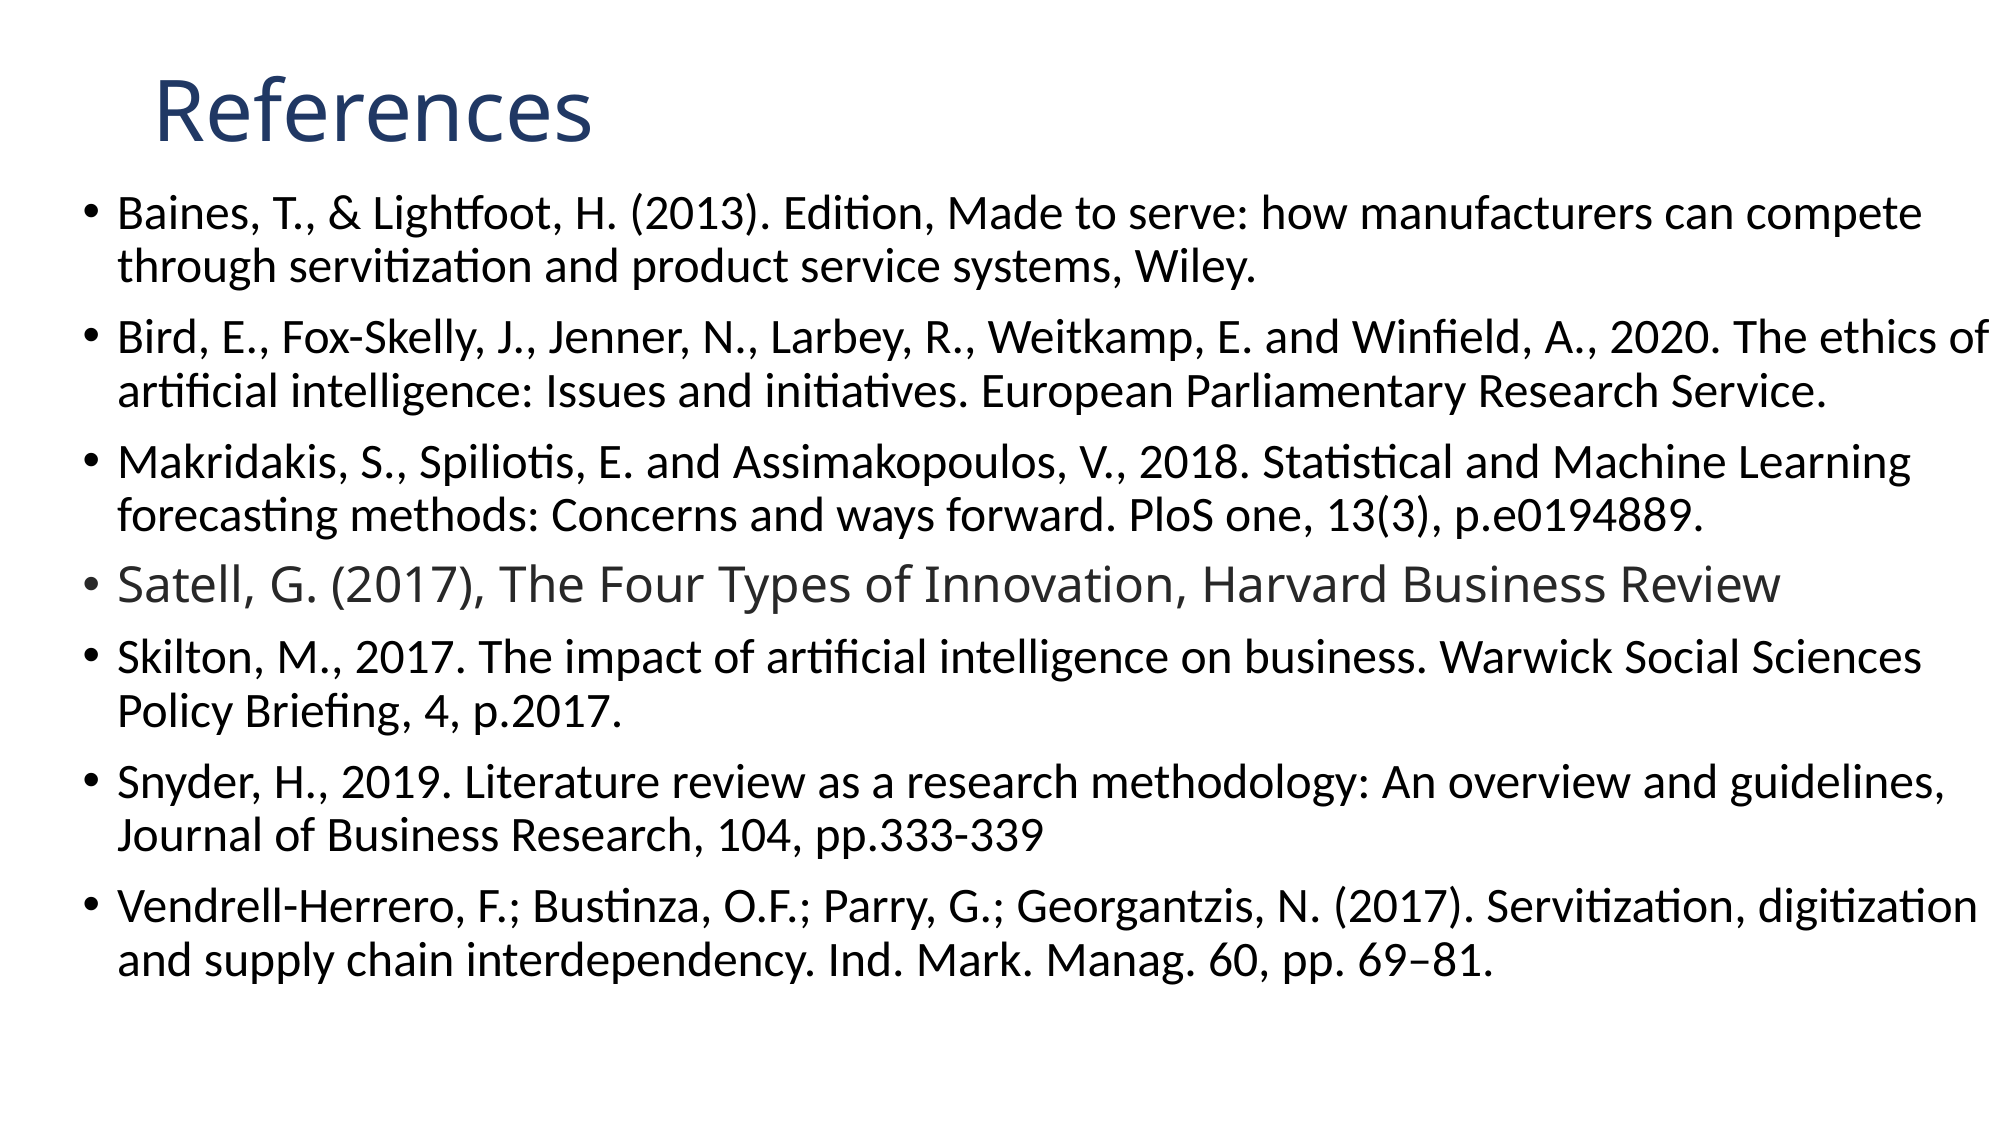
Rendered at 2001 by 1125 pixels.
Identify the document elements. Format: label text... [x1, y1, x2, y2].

list Baines, T., & Lightfoot, H. (2013). Edition, Made to serve: how manufacturers can compete through servitization and product service systems, Wiley. Bird, E., Fox-Skelly, J., Jenner, N., Larbey, R., Weitkamp, E. and Winfield, A., 2020. The ethics of artificial intelligence: Issues and initiatives. European Parliamentary Research Service. Makridakis, S., Spiliotis, E. and Assimakopoulos, V., 2018. Statistical and Machine Learning forecasting methods: Concerns and ways forward. PloS one, 13(3), p.e0194889. Satell, G. (2017), The Four Types of Innovation, Harvard Business Review Skilton, M., 2017. The impact of artificial intelligence on business. Warwick Social Sciences Policy Briefing, 4, p.2017. Snyder, H., 2019. Literature review as a research methodology: An overview and guidelines, Journal of Business Research, 104, pp.333-339 Vendrell-Herrero, F.; Bustinza, O.F.; Parry, G.; Georgantzis, N. (2017). Servitization, digitization and supply chain interdependency. Ind. Mark. Manag. 60, pp. 69–81. [67, 179, 2000, 1006]
title References [137, 59, 1863, 167]
